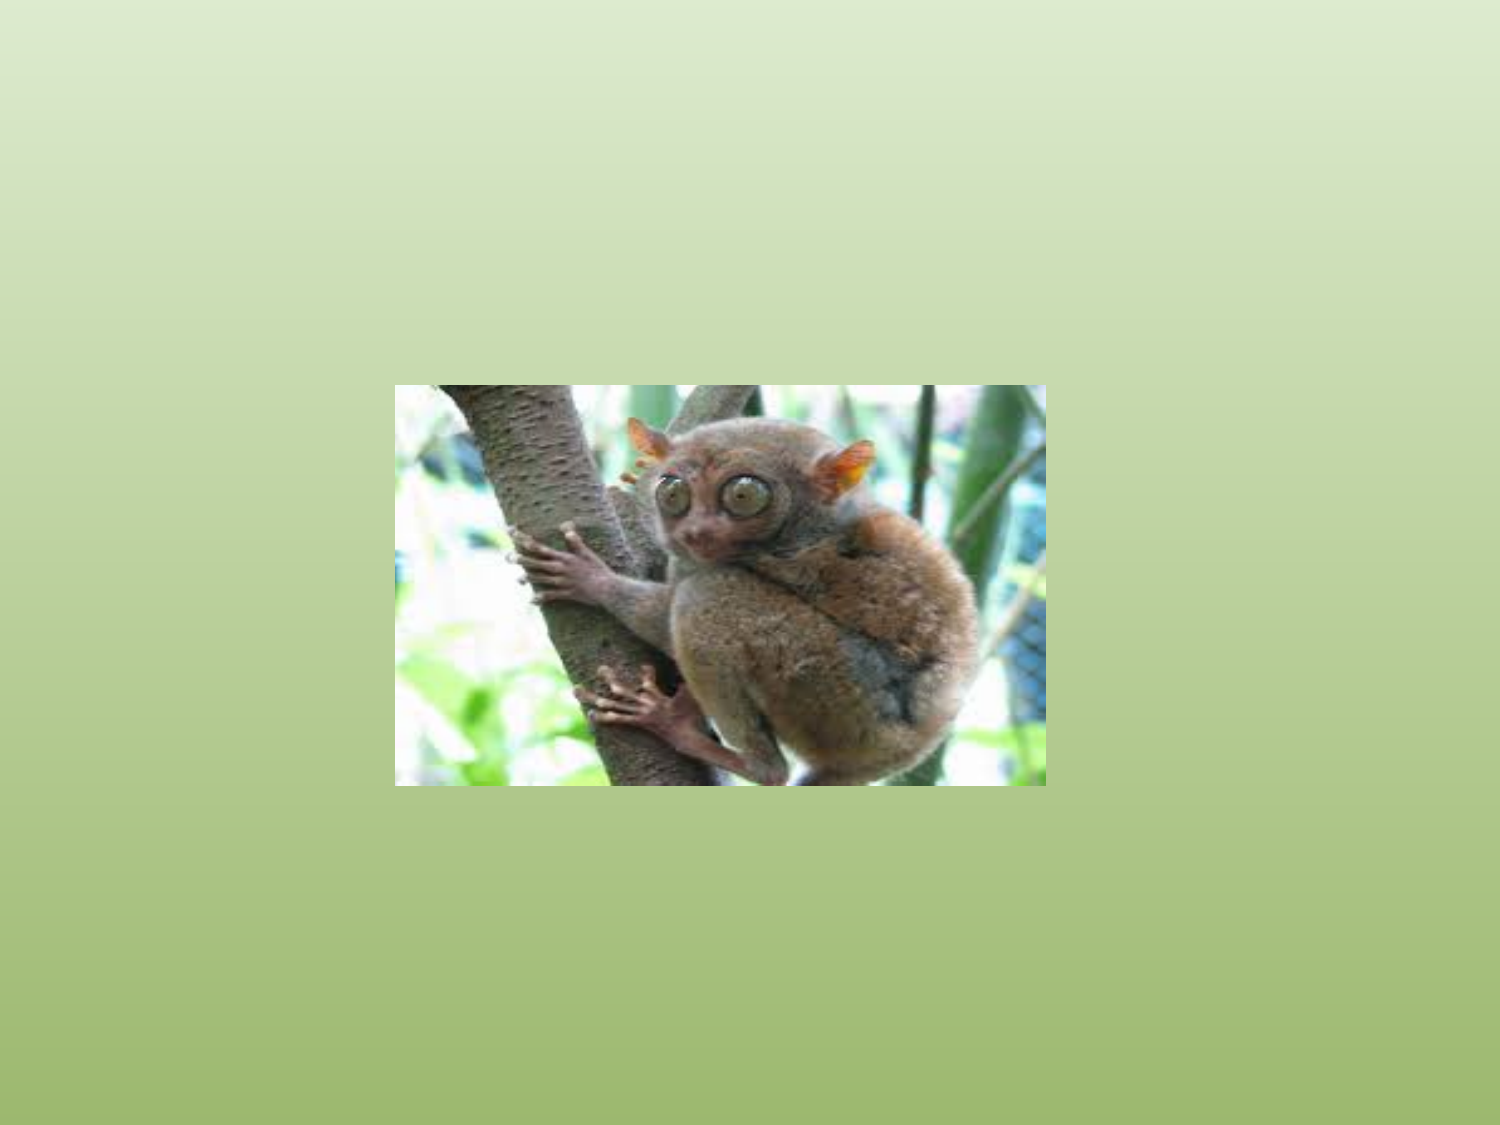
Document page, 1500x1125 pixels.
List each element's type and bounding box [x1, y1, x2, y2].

list [395, 385, 1046, 786]
